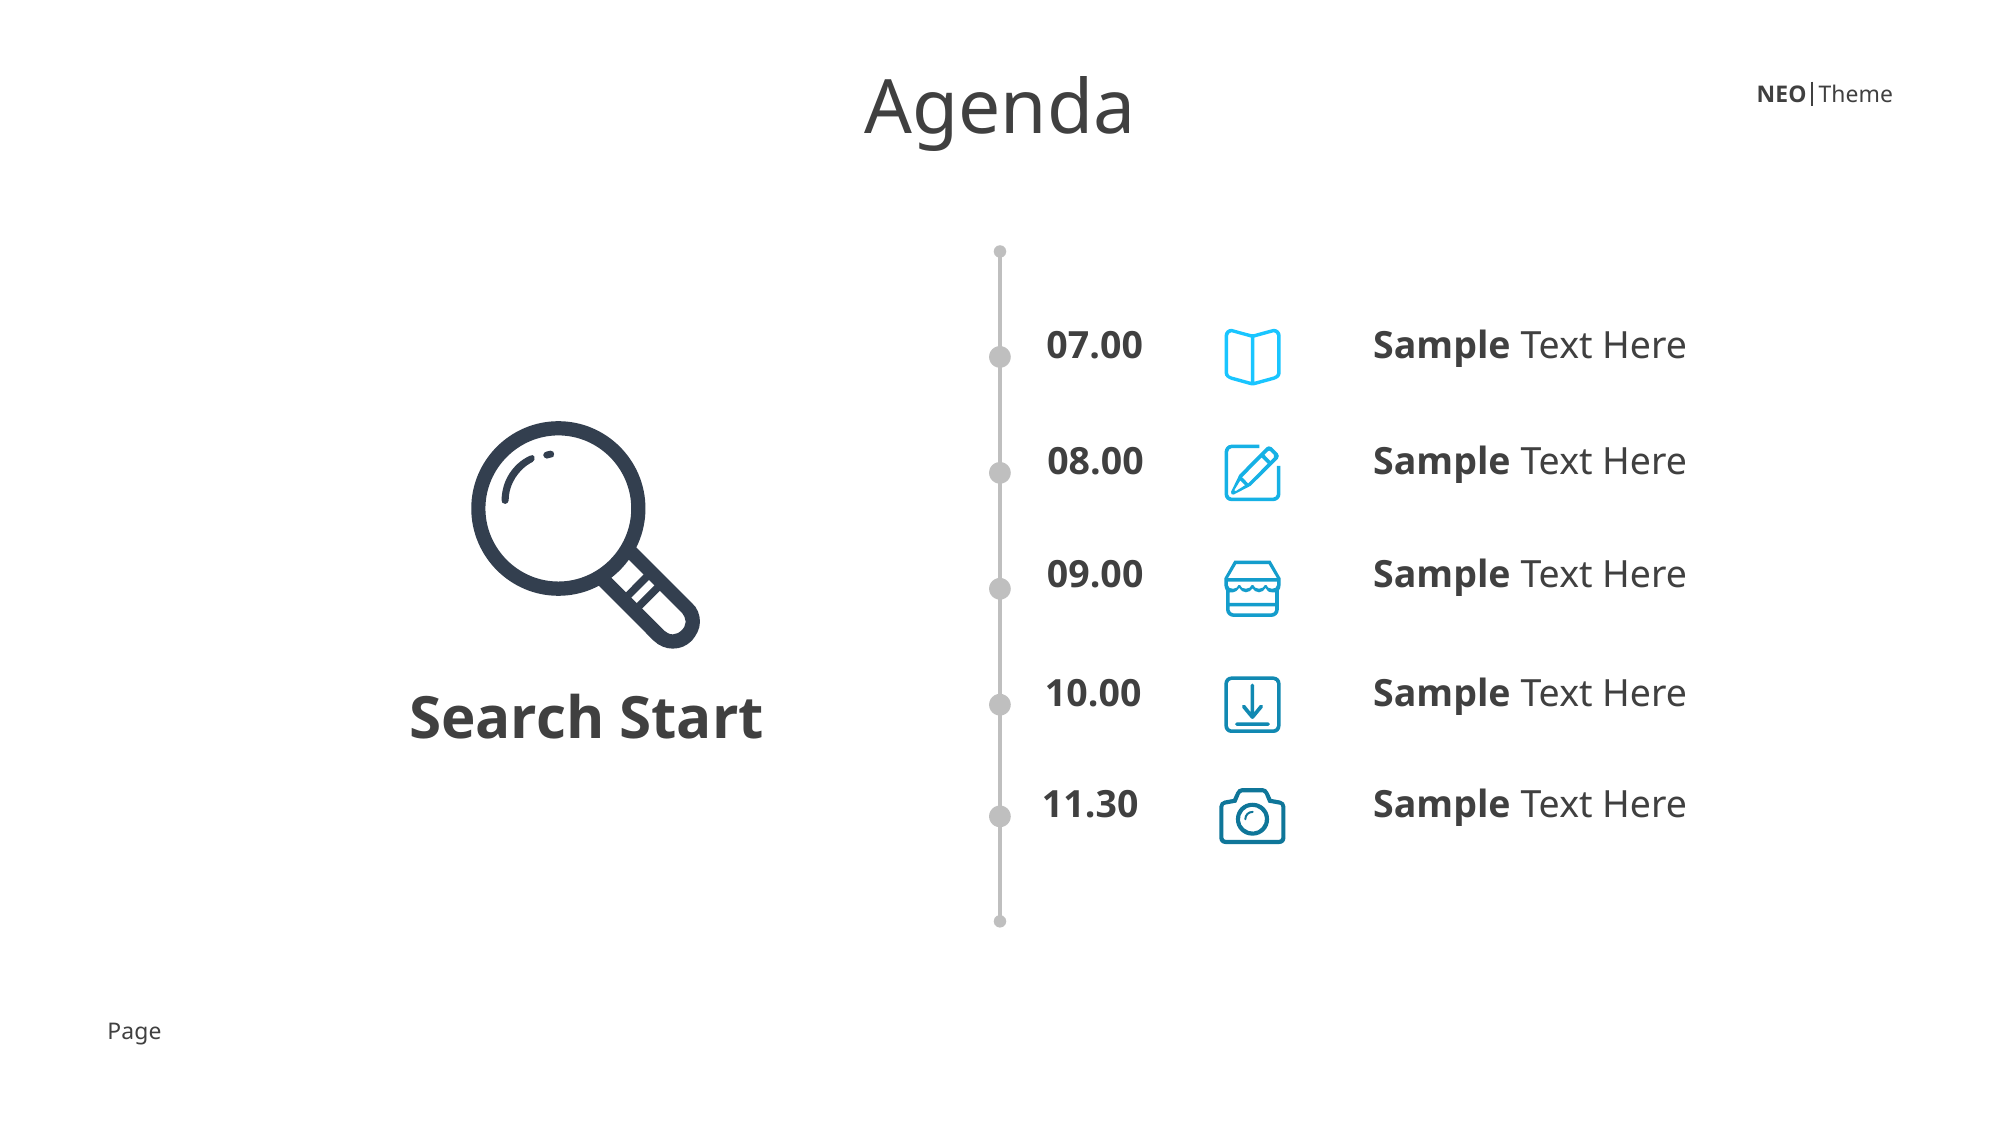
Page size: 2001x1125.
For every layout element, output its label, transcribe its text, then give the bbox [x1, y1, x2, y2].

text_box 07.00 [1031, 314, 1159, 374]
text_box [988, 692, 999, 717]
text_box [988, 804, 999, 829]
text_box Sample Text Here [1358, 314, 1703, 374]
text_box 08.00 [1032, 429, 1159, 490]
text_box [988, 345, 999, 369]
text_box 10.00 [1030, 661, 1157, 722]
text_box [1224, 328, 1281, 386]
text_box [1001, 804, 1012, 829]
text_box [1001, 461, 1012, 485]
text_box [988, 461, 999, 485]
text_box Sample Text Here [1358, 542, 1703, 603]
text_box 11.30 [1027, 772, 1154, 833]
text_box Sample Text Here [1358, 661, 1703, 722]
text_box [1001, 345, 1012, 369]
text_box [1001, 577, 1012, 601]
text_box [1219, 788, 1286, 844]
text_box Agenda [849, 51, 1151, 156]
text_box [1224, 560, 1281, 617]
text_box Search Start [394, 672, 779, 758]
text_box [988, 576, 999, 601]
text_box [1224, 444, 1281, 502]
text_box [1001, 692, 1012, 717]
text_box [471, 421, 700, 649]
text_box Sample Text Here [1358, 772, 1703, 833]
text_box [1224, 676, 1281, 733]
text_box Sample Text Here [1358, 429, 1703, 490]
text_box 09.00 [1032, 542, 1159, 603]
